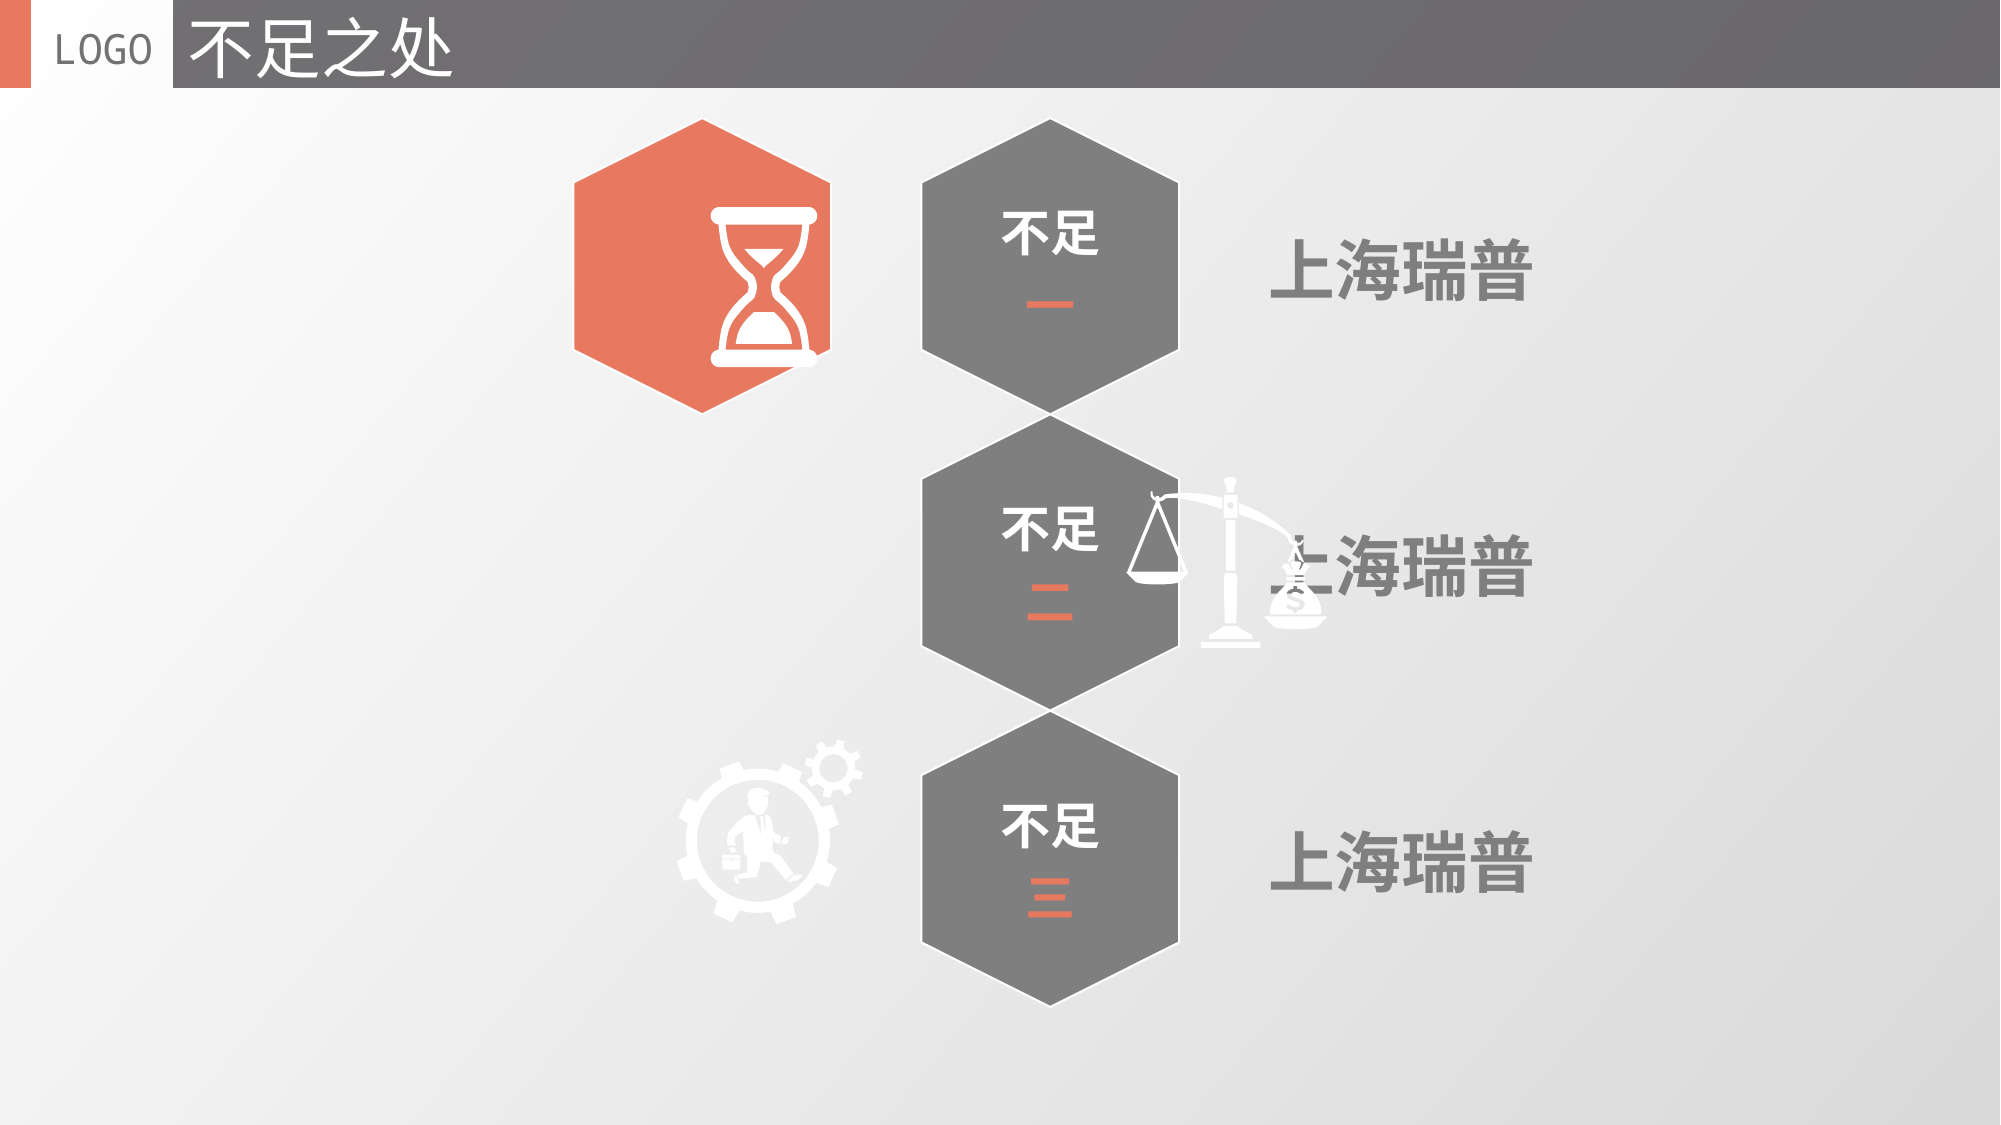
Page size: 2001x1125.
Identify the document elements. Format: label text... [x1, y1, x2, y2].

text_box [556, 0, 2000, 89]
text_box [0, 0, 32, 89]
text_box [333, 117, 1667, 1007]
text_box 不足之处 [173, 0, 556, 95]
text_box LOGO [37, 15, 173, 81]
